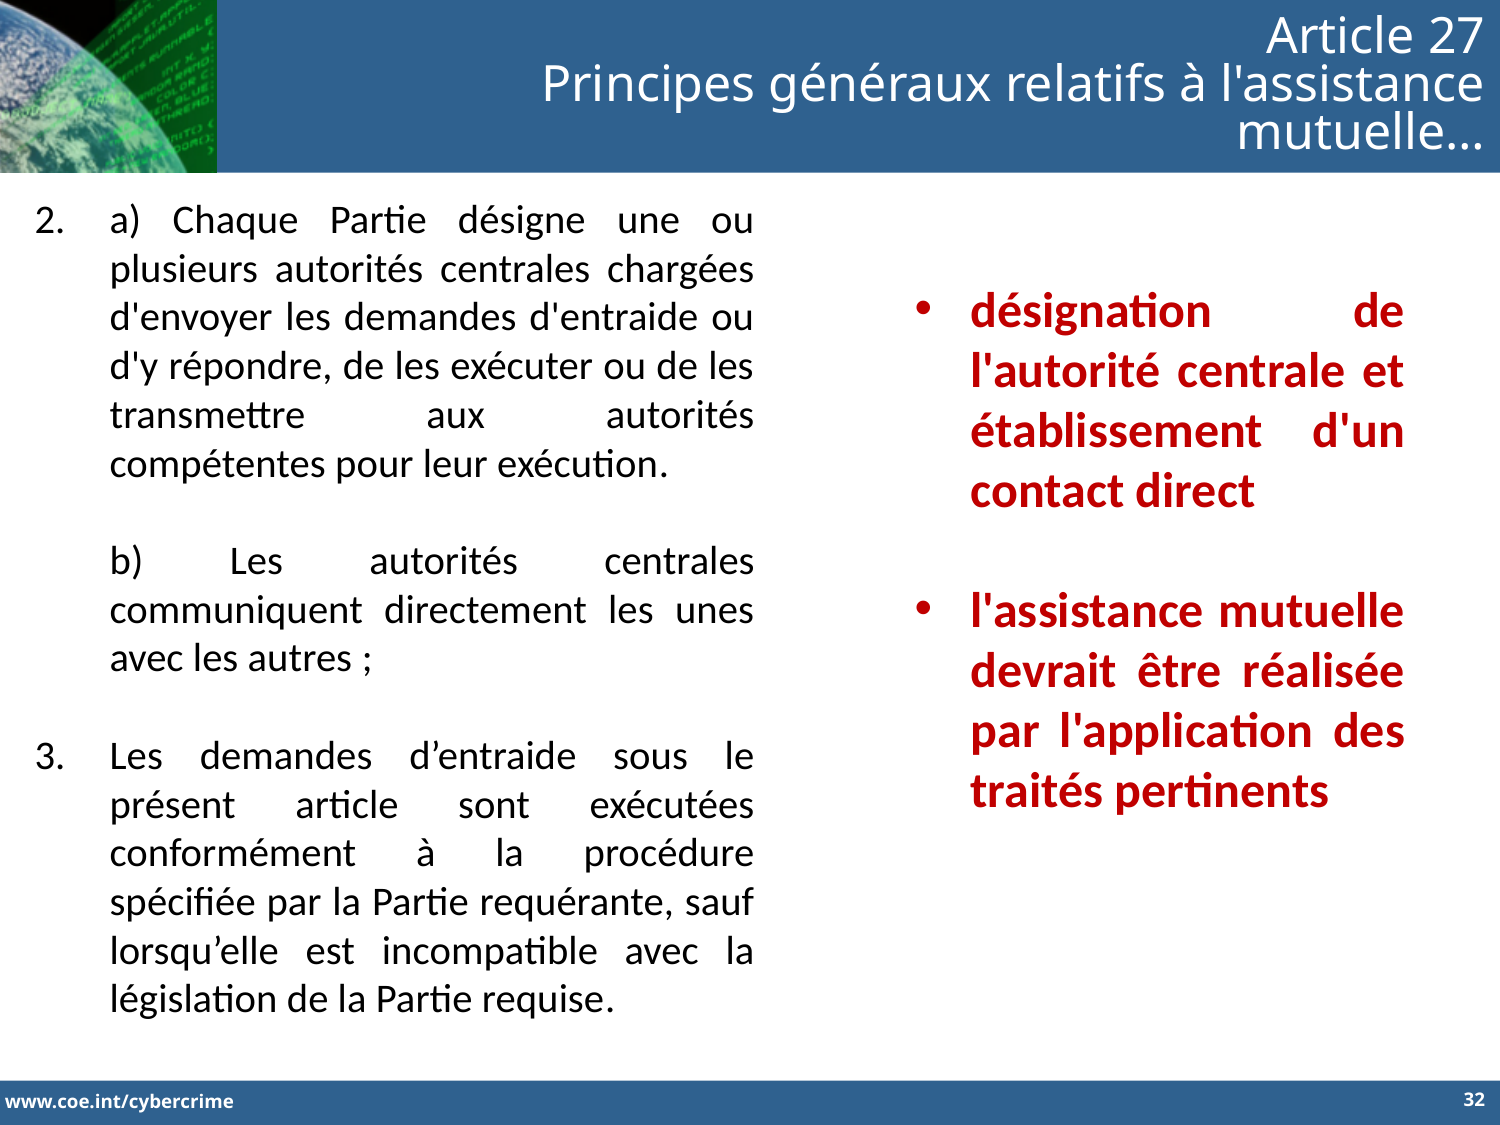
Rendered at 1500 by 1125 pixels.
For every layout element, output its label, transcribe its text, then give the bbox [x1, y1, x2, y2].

text_box Article 27 Principes généraux relatifs à l'assistance mutuelle… [274, 11, 1500, 164]
slide_number 32 [1149, 1079, 1500, 1125]
text_box désignation de l'autorité centrale et établissement d'un contact direct l'assistance mutuelle devrait être réalisée par l'application des traités pertinents [899, 270, 1421, 825]
text_box a) Chaque Partie désigne une ou plusieurs autorités centrales chargées d'envoyer les demandes d'entraide ou d'y répondre, de les exécuter ou de les transmettre aux autorités compétentes pour leur exécution. b) Les autorités centrales communiquent directement les unes avec les autres ; Les demandes d’entraide sous le présent article sont exécutées conformément à la procédure spécifiée par la Partie requérante, sauf lorsqu’elle est incompatible avec la législation de la Partie requise. [19, 185, 770, 1029]
picture [0, 1, 217, 173]
